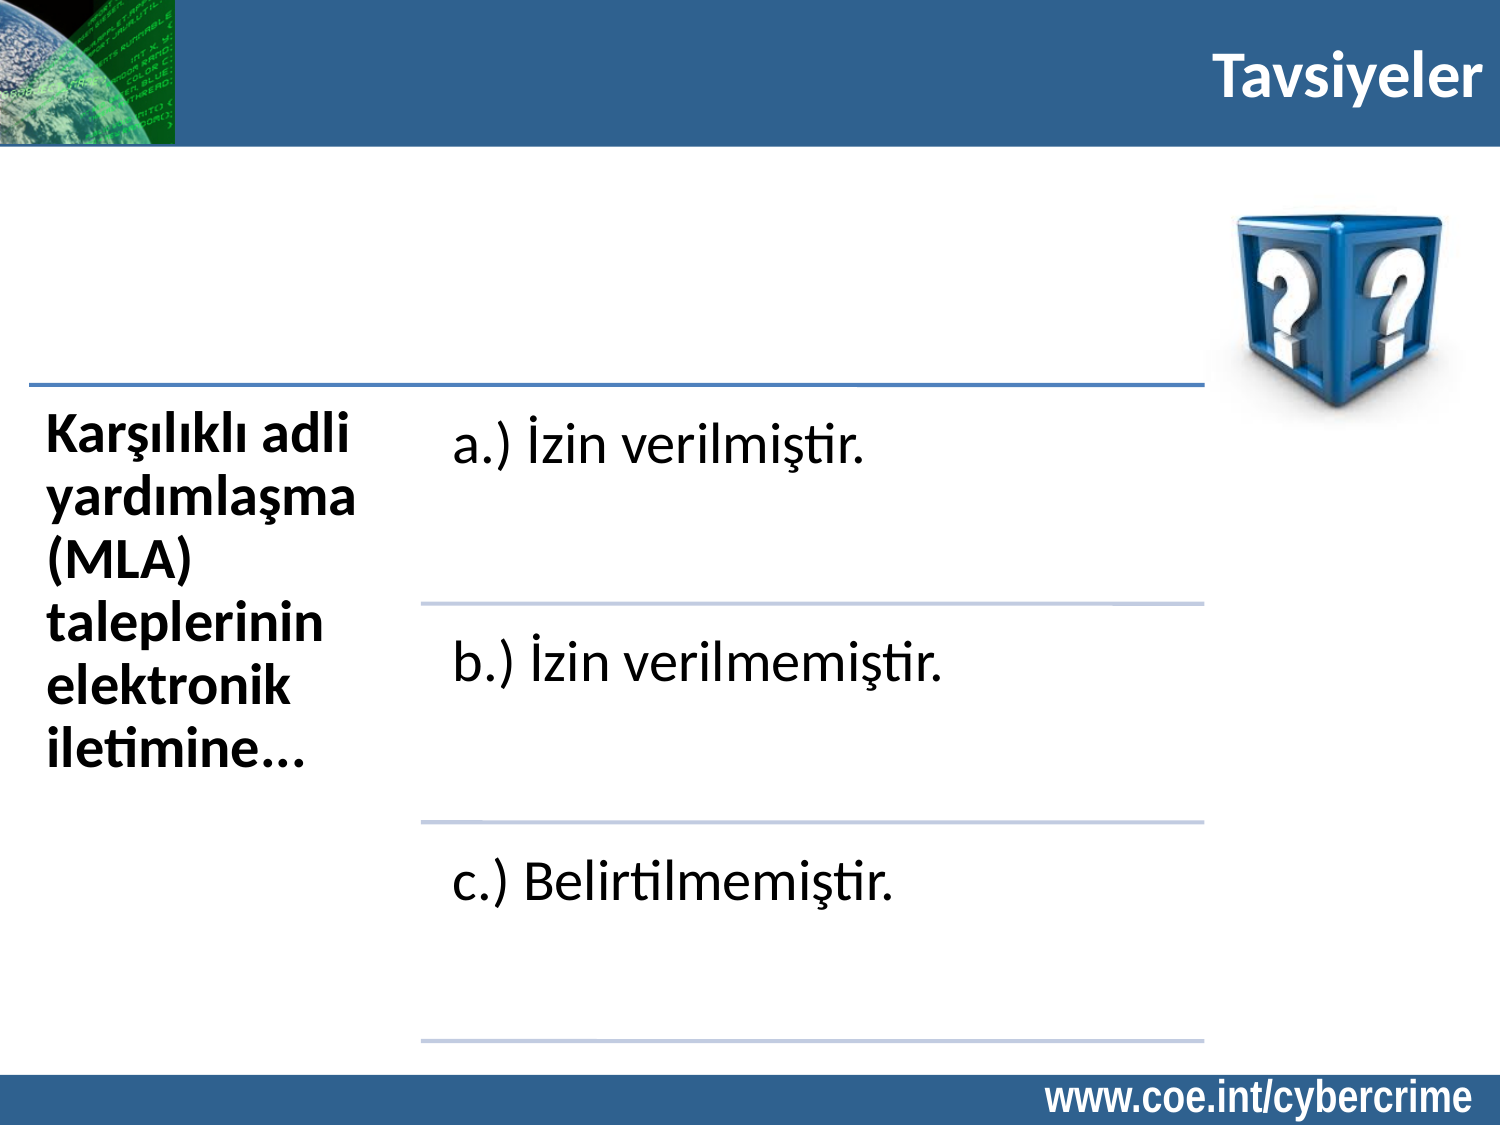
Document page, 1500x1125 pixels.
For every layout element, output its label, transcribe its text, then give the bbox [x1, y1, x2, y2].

picture [0, 0, 175, 144]
text_box www.coe.int/cybercrime [1030, 1059, 1500, 1125]
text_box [28, 384, 1205, 1052]
picture [1189, 154, 1481, 445]
text_box Tavsiyeler [177, 0, 1500, 149]
text_box [0, 1073, 1030, 1125]
